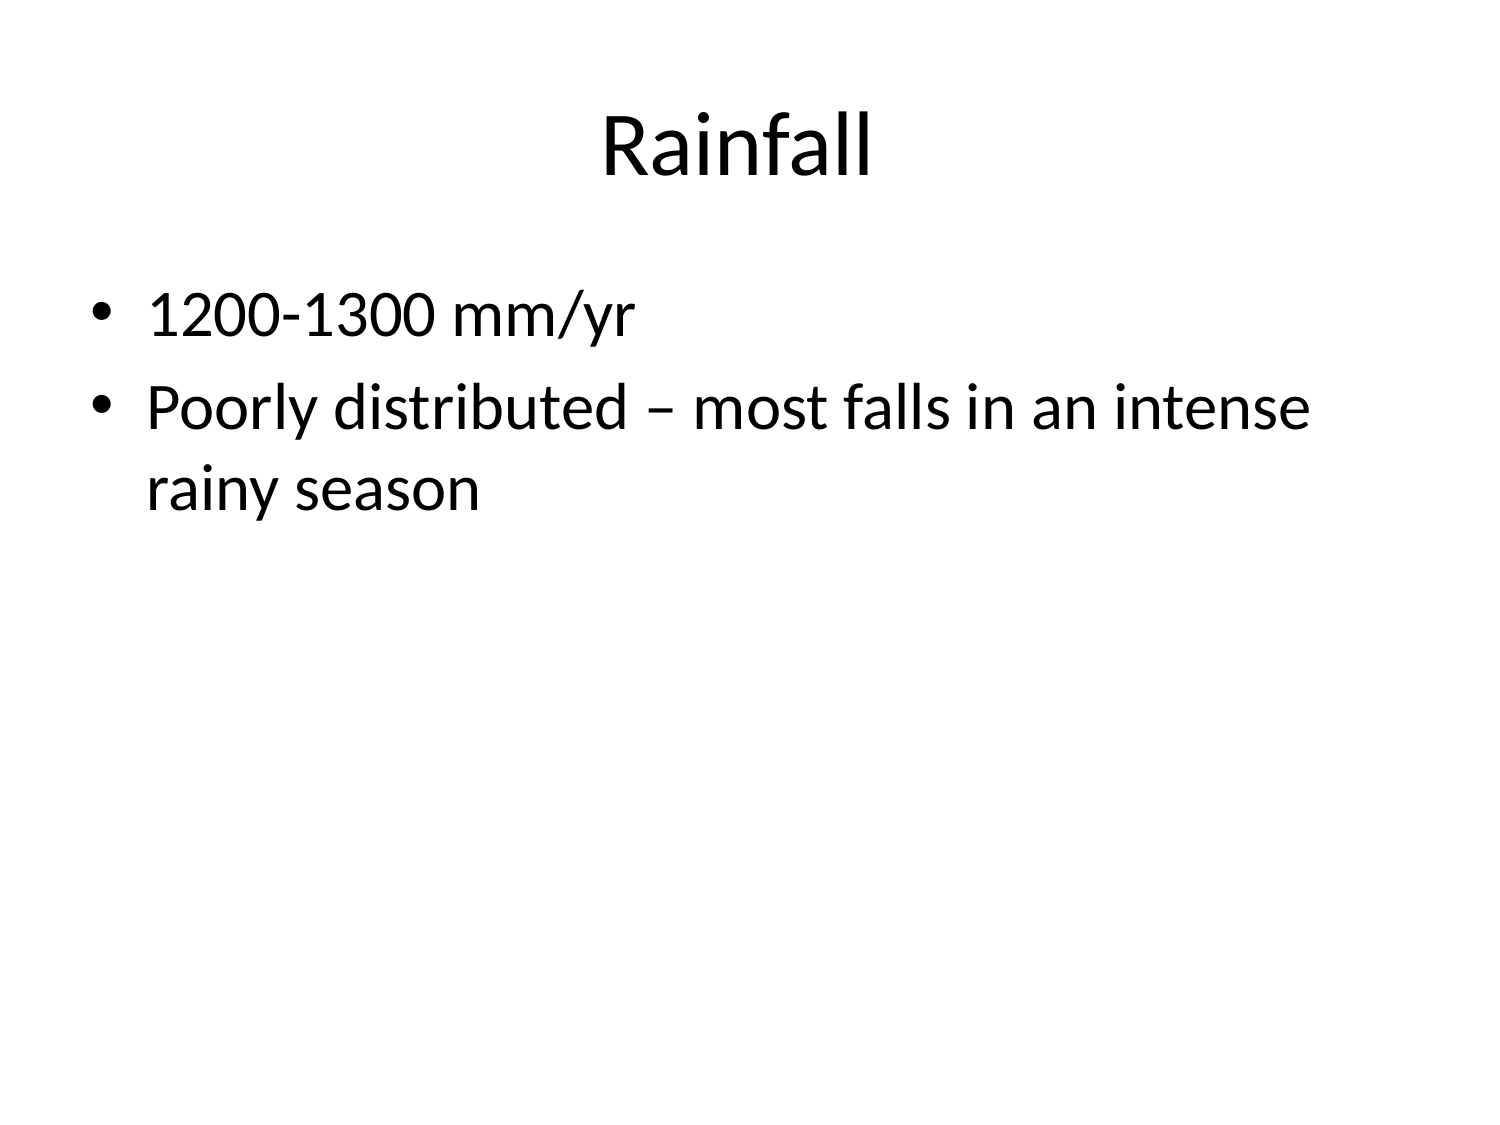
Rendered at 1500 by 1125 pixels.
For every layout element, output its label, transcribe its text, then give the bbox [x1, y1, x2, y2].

list 1200-1300 mm/yr Poorly distributed – most falls in an intense rainy season [75, 262, 1425, 1005]
title Rainfall [75, 45, 1425, 233]
